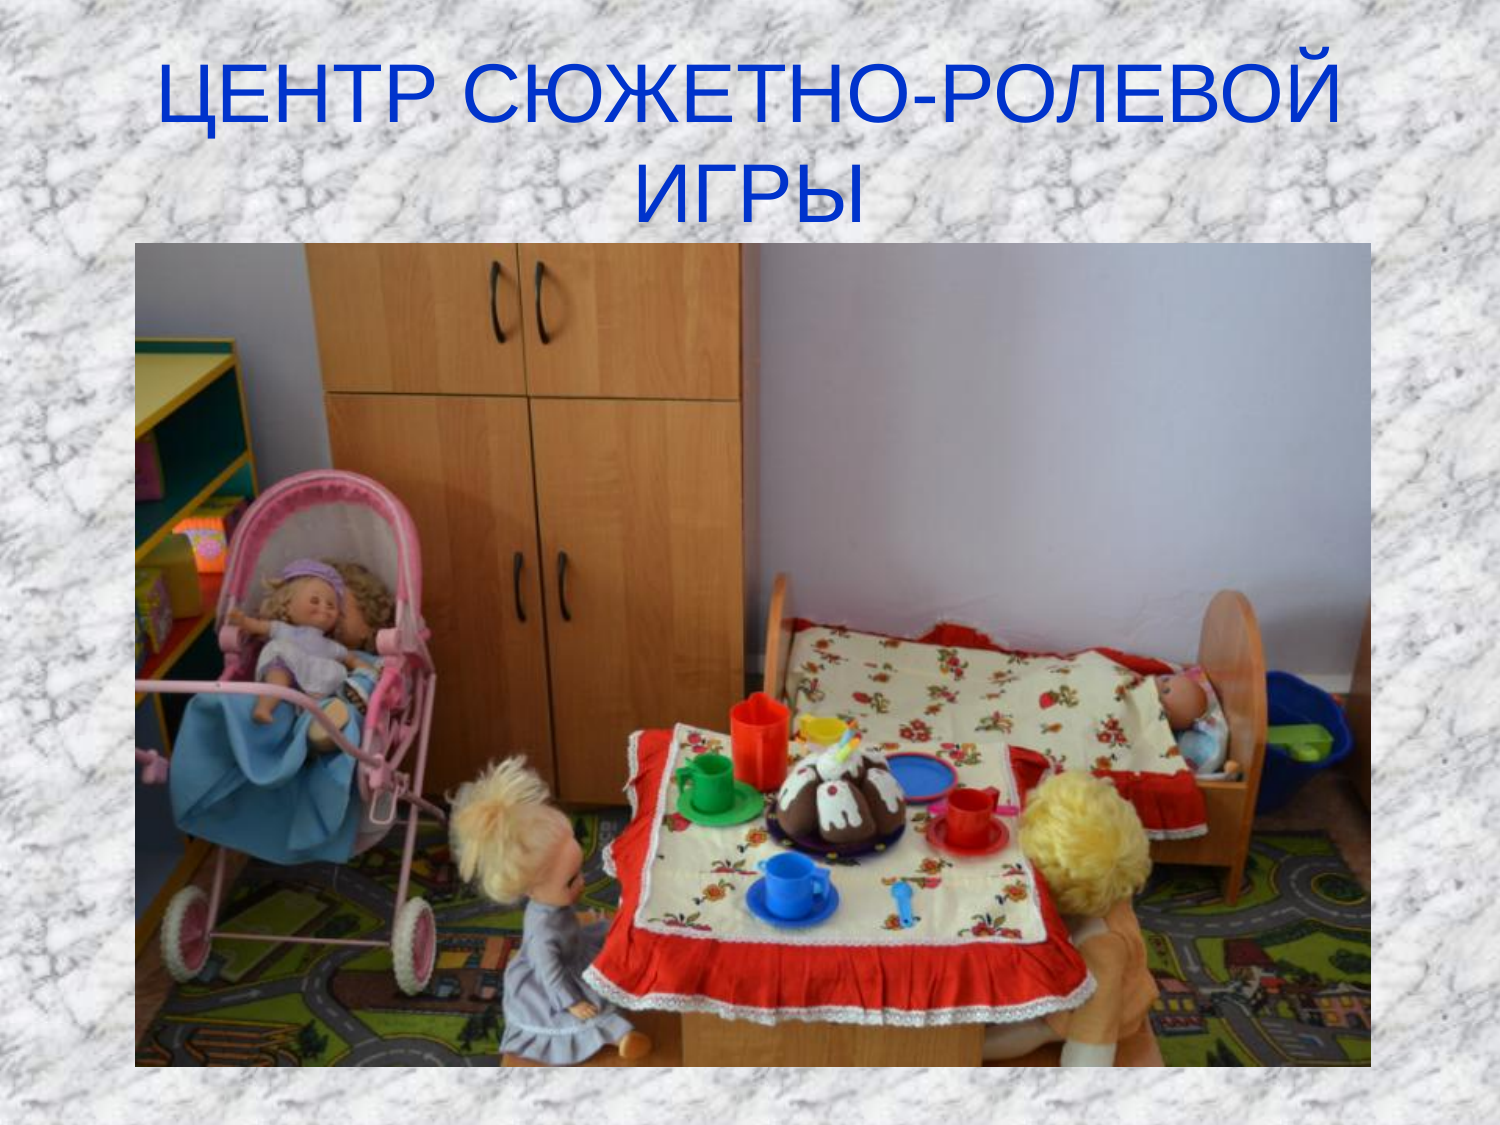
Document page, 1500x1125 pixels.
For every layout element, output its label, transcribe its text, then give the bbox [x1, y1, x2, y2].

picture [0, 0, 1500, 1125]
title ЦЕНТР СЮЖЕТНО-РОЛЕВОЙ ИГРЫ [74, 44, 1426, 233]
